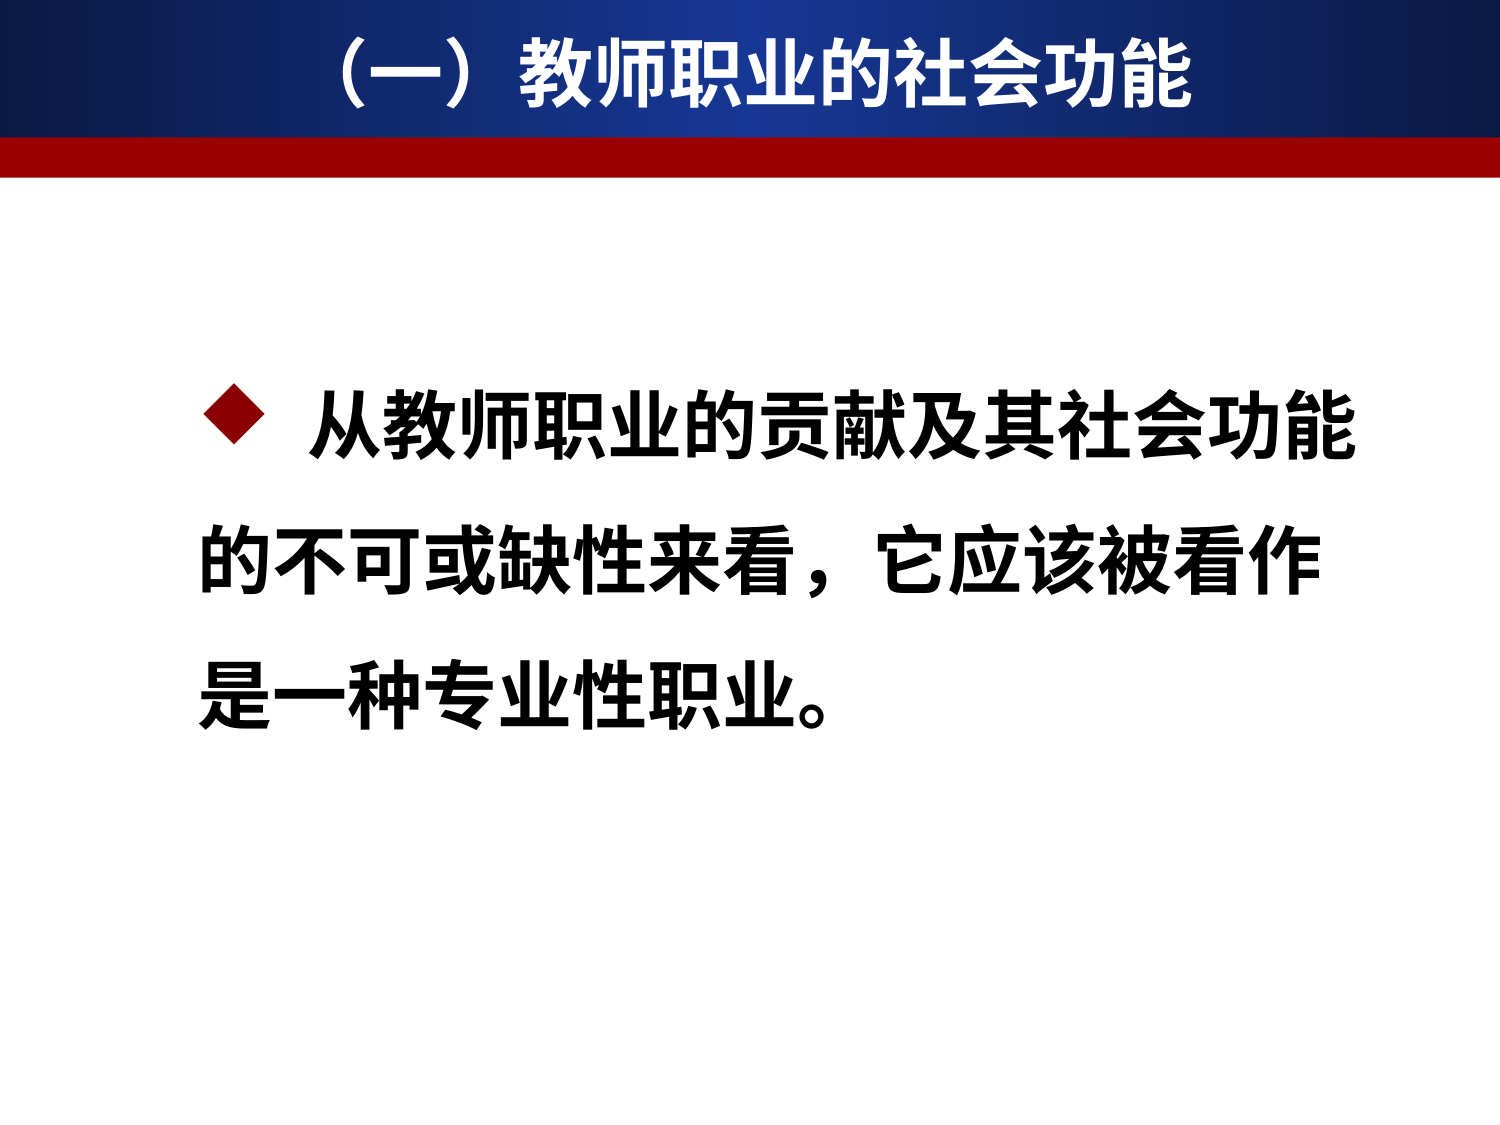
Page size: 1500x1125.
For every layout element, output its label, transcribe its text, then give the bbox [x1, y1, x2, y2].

list 从教师职业的贡献及其社会功能的不可或缺性来看，它应该被看作是一种专业性职业。 [183, 326, 1376, 764]
title （一）教师职业的社会功能 [50, 24, 1438, 118]
